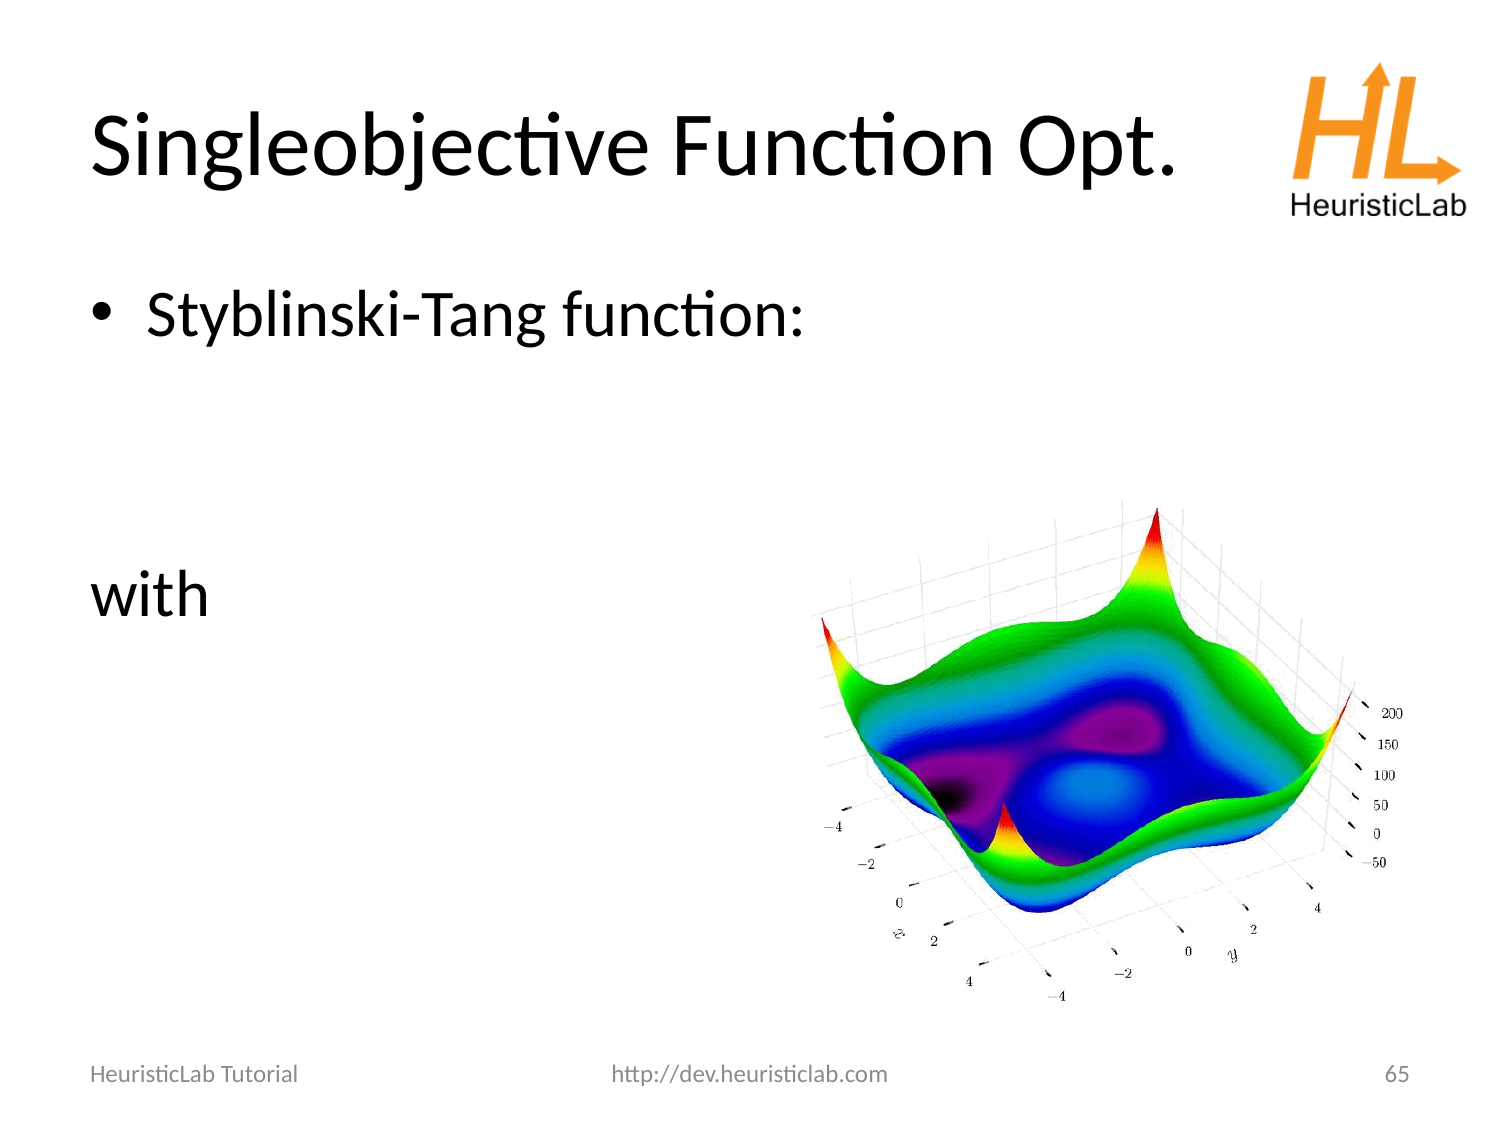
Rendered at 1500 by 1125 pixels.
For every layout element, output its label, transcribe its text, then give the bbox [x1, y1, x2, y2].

picture [723, 479, 1425, 1006]
footer http://dev.heuristiclab.com [512, 1042, 988, 1103]
slide_number 65 [1074, 1042, 1425, 1103]
picture [1281, 27, 1474, 244]
title Singleobjective Function Opt. [75, 45, 1282, 233]
slide_number HeuristicLab Tutorial [75, 1042, 425, 1103]
